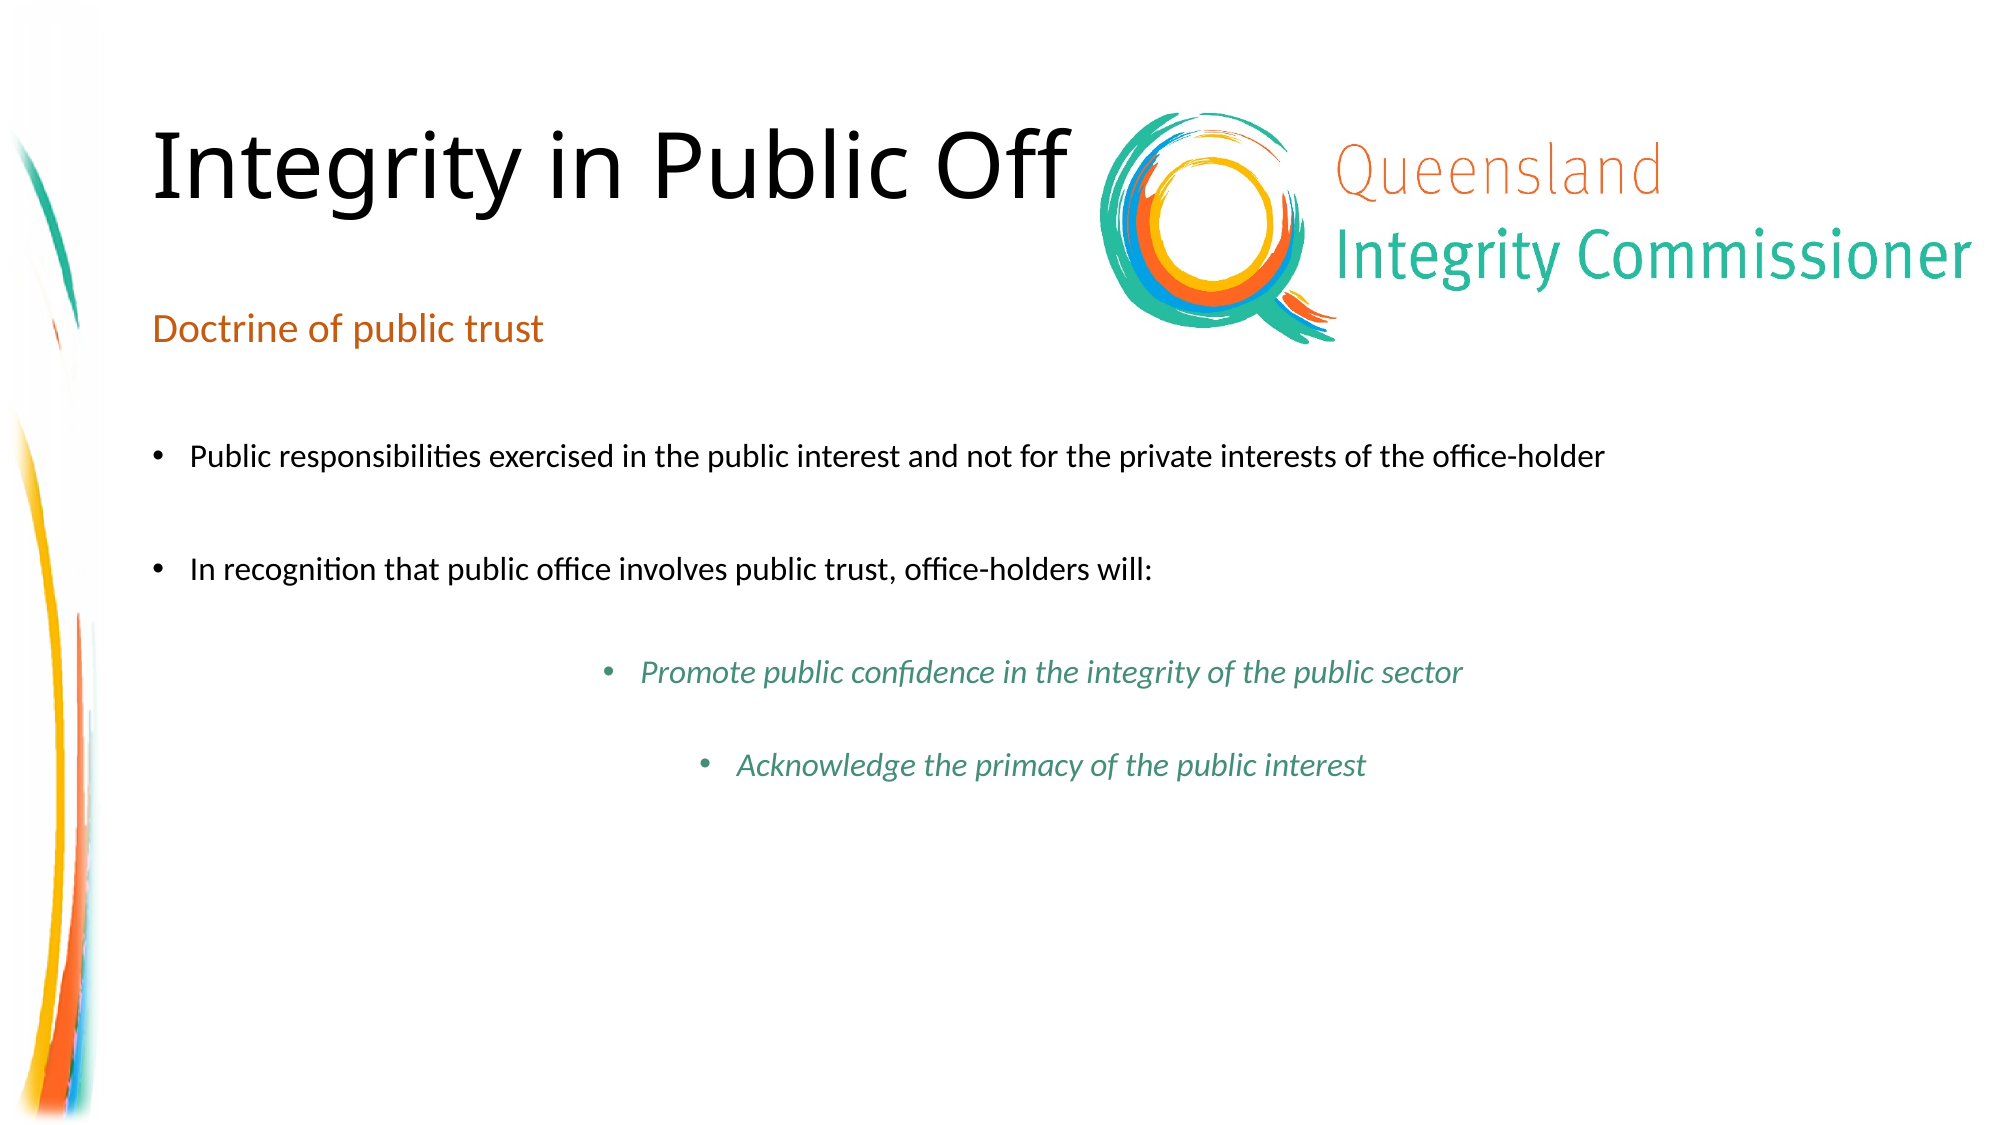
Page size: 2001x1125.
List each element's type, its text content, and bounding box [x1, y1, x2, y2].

picture [1073, 38, 2000, 404]
title Integrity in Public Office [137, 59, 1073, 278]
list Doctrine of public trust Public responsibilities exercised in the public interest and not for the private interests of the office-holder In recognition that public office involves public trust, office-holders will: Promote public confidence in the integrity of the public sector Acknowledge the primacy of the public interest [137, 299, 1863, 1014]
picture [0, 0, 111, 1125]
